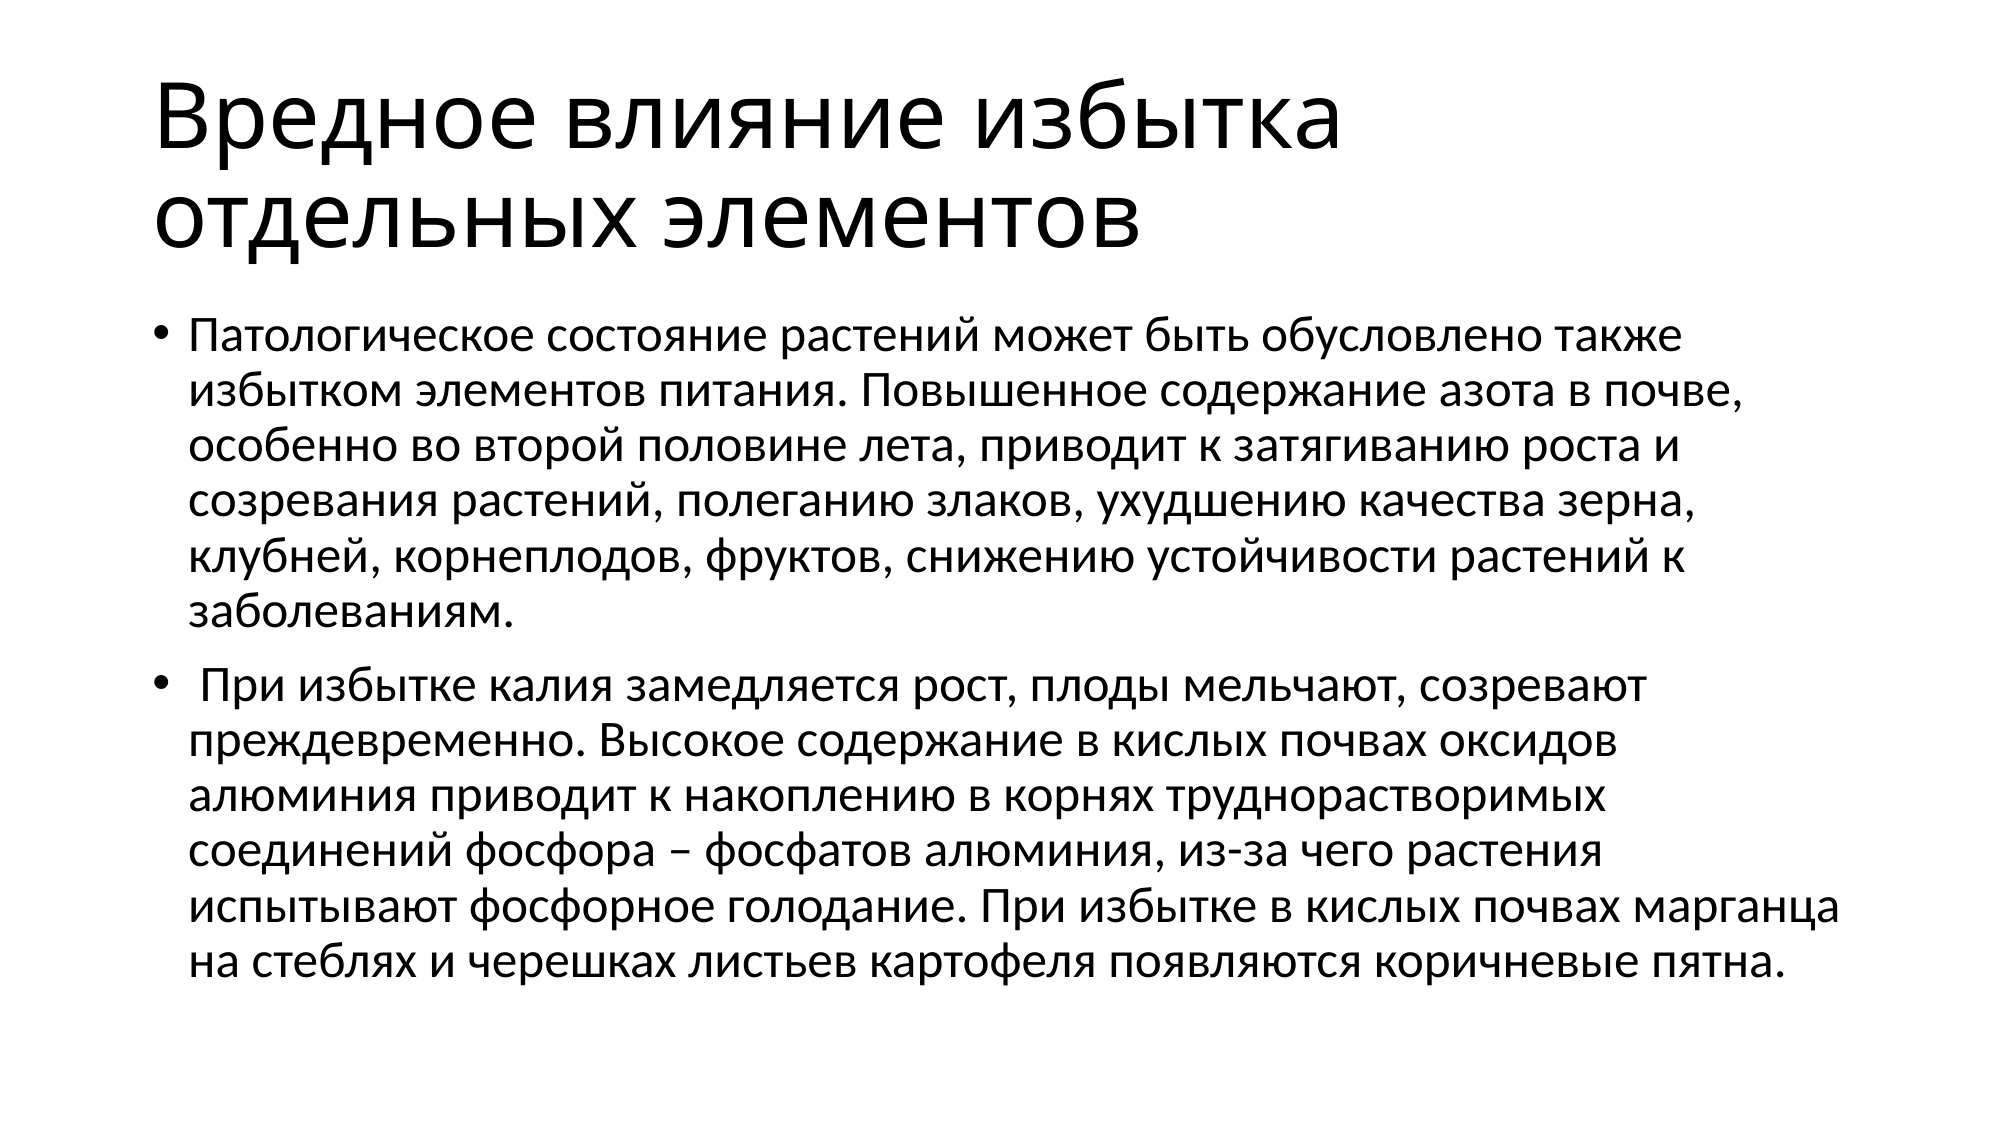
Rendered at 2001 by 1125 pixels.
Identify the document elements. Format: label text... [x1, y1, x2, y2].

list Патологическое состояние растений может быть обусловлено также избытком элементов питания. Повышенное содержание азота в почве, особенно во второй половине лета, приводит к затягиванию роста и созревания растений, полеганию злаков, ухудшению качества зерна, клубней, корнеплодов, фруктов, снижению устойчивости растений к заболеваниям. При избытке калия замедляется рост, плоды мельчают, созревают преждевременно. Высокое содержание в кислых почвах оксидов алюминия приводит к накоплению в корнях труднорастворимых соединений фосфора – фосфатов алюминия, из-за чего растения испытывают фосфорное голодание. При избытке в кислых почвах марганца на стеблях и черешках листьев картофеля появляются коричневые пятна. [137, 299, 1863, 1014]
title Вредное влияние избытка отдельных элементов [137, 59, 1863, 278]
